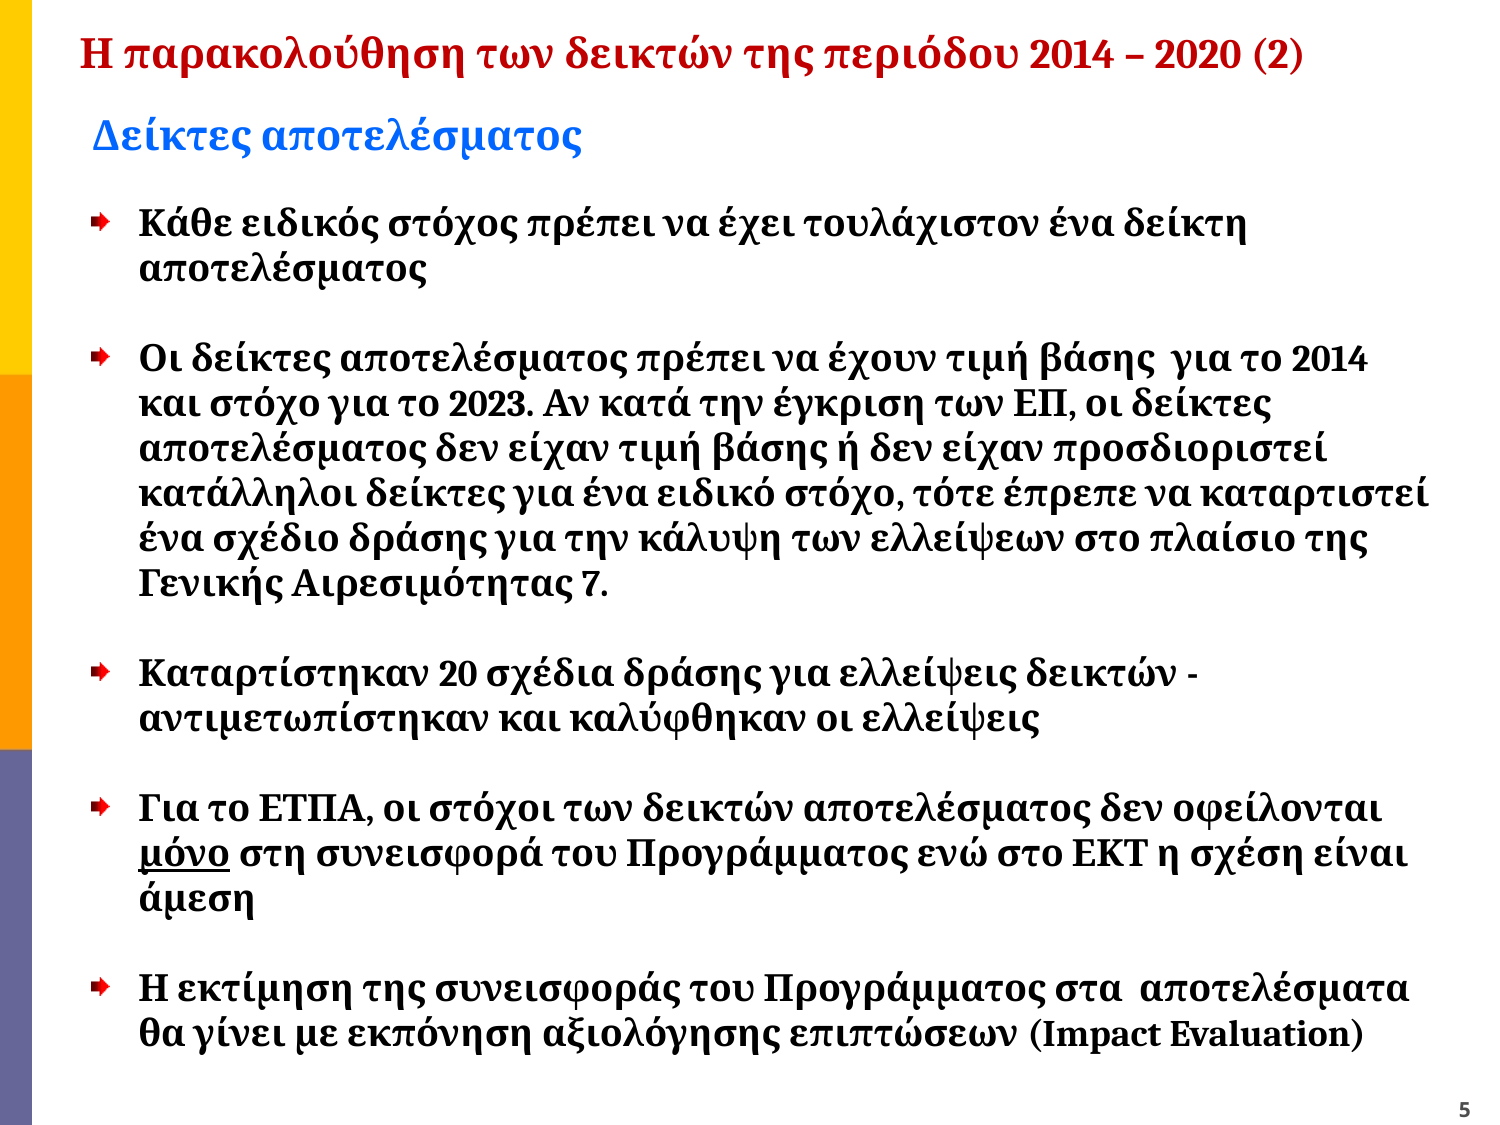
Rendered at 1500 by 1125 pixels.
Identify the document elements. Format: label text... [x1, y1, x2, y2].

picture [91, 797, 110, 816]
text_box Δείκτες αποτελέσματος Κάθε ειδικός στόχος πρέπει να έχει τουλάχιστον ένα δείκτη αποτελέσματος Οι δείκτες αποτελέσματος πρέπει να έχουν τιμή βάσης για το 2014 και στόχο για το 2023. Αν κατά την έγκριση των ΕΠ, οι δείκτες αποτελέσματος δεν είχαν τιμή βάσης ή δεν είχαν προσδιοριστεί κατάλληλοι δείκτες για ένα ειδικό στόχο, τότε έπρεπε να καταρτιστεί ένα σχέδιο δράσης για την κάλυψη των ελλείψεων στο πλαίσιο της Γενικής Αιρεσιμότητας 7. Καταρτίστηκαν 20 σχέδια δράσης για ελλείψεις δεικτών - αντιμετωπίστηκαν και καλύφθηκαν οι ελλείψεις Για το ΕΤΠΑ, οι στόχοι των δεικτών αποτελέσματος δεν οφείλονται μόνο στη συνεισφορά του Προγράμματος ενώ στο ΕΚΤ η σχέση είναι άμεση Η εκτίμηση της συνεισφοράς του Προγράμματος στα αποτελέσματα θα γίνει με εκπόνηση αξιολόγησης επιπτώσεων (Impact Evaluation) [76, 101, 1447, 1054]
picture [91, 977, 110, 996]
text_box 5 [1411, 1089, 1500, 1125]
text_box Η παρακολούθηση των δεικτών της περιόδου 2014 – 2020 (2) [64, 19, 1495, 84]
picture [91, 347, 110, 366]
picture [0, 0, 32, 1125]
picture [91, 212, 110, 231]
picture [91, 662, 110, 681]
